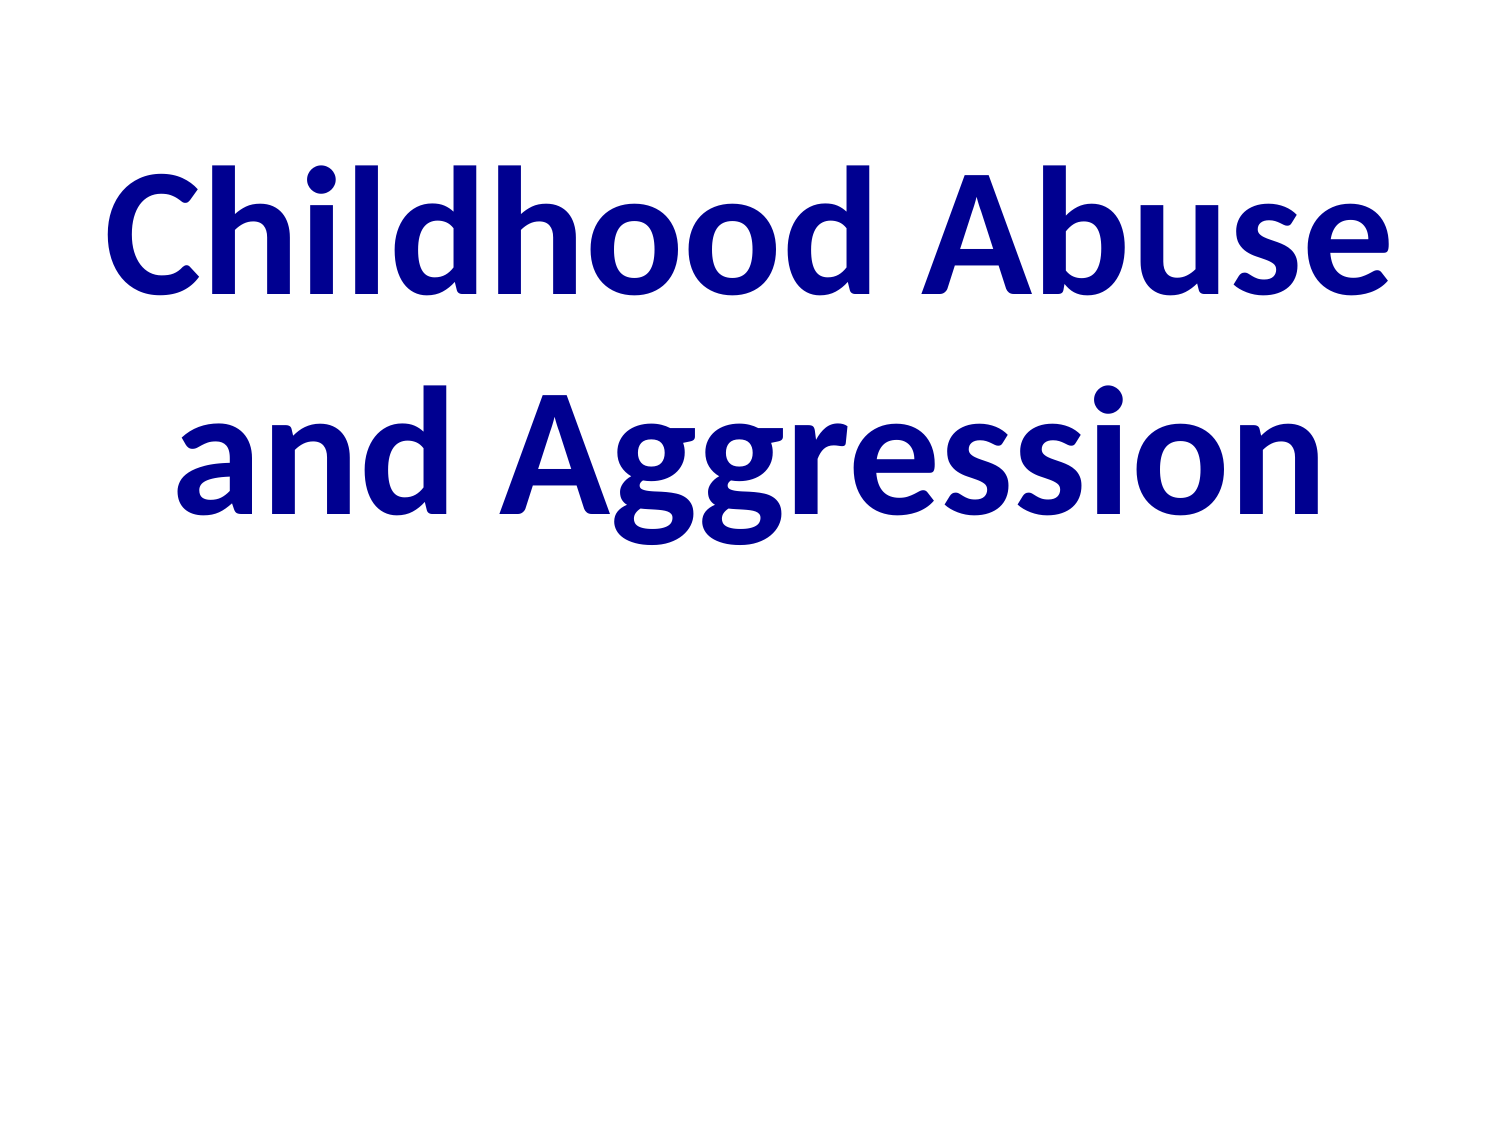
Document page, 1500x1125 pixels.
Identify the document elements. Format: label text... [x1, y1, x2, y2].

title Childhood Abuse and Aggression [75, 18, 1425, 644]
